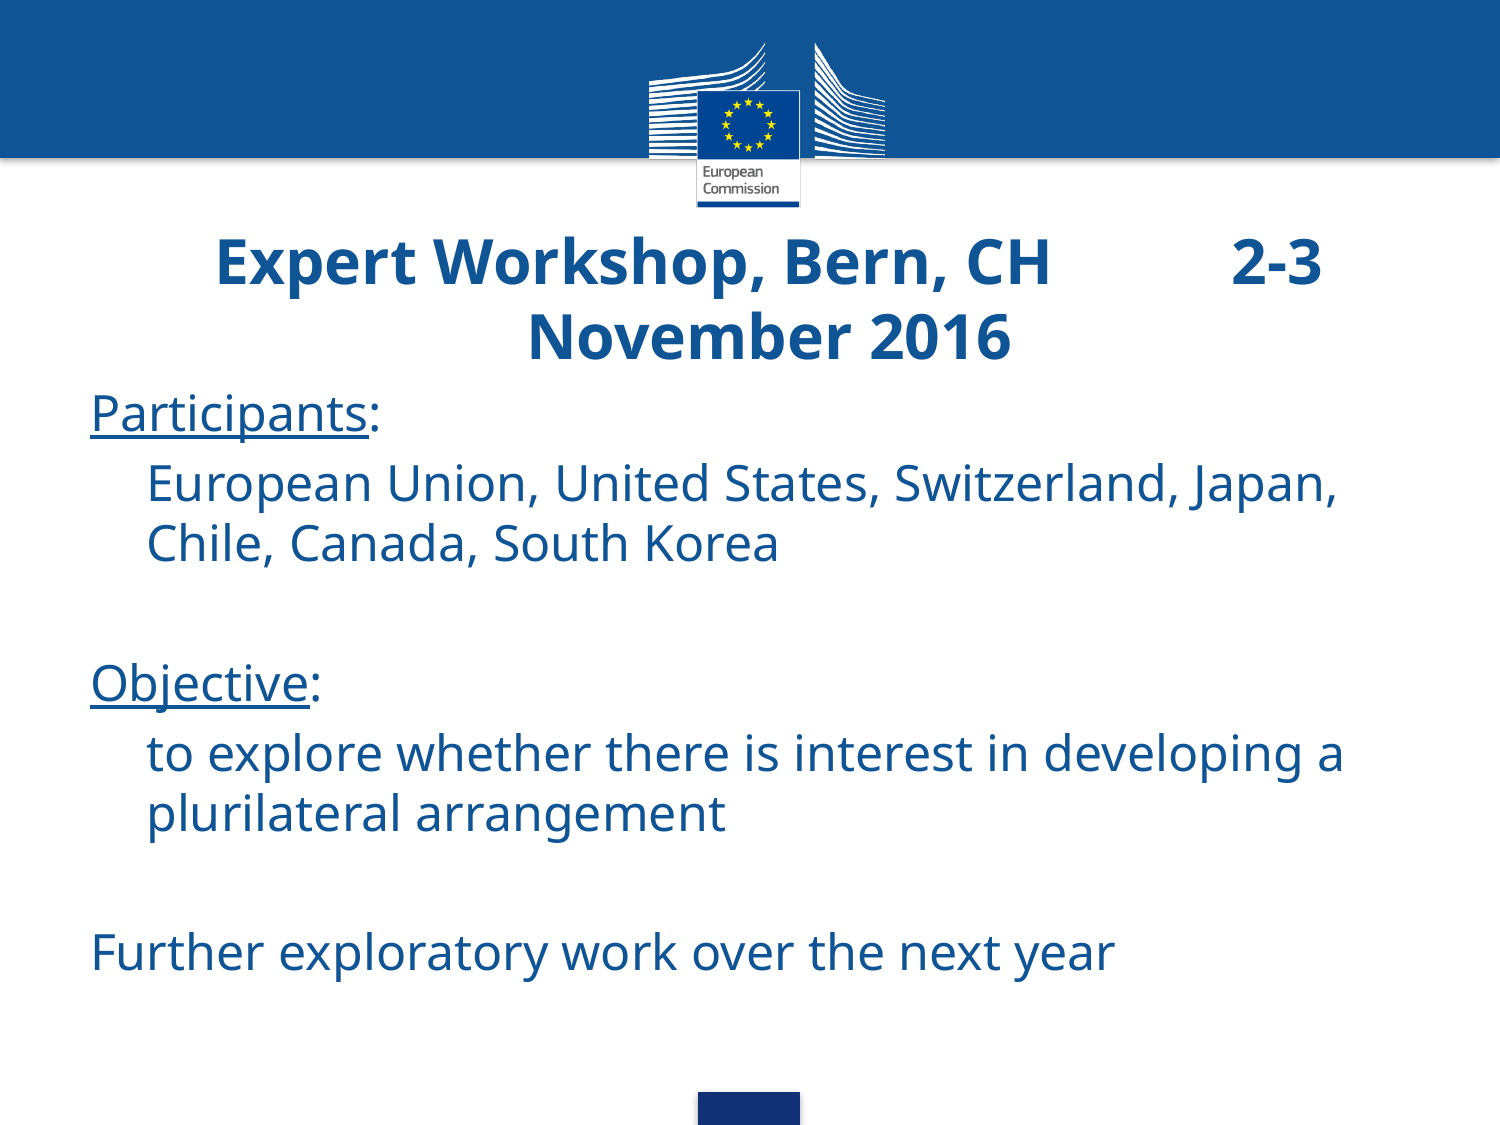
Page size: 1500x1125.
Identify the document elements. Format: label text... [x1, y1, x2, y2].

picture [649, 42, 885, 208]
list Participants: European Union, United States, Switzerland, Japan, Chile, Canada, South Korea Objective: to explore whether there is interest in developing a plurilateral arrangement Further exploratory work over the next year [75, 373, 1425, 988]
title Expert Workshop, Bern, CH 2-3 November 2016 [64, 219, 1415, 374]
